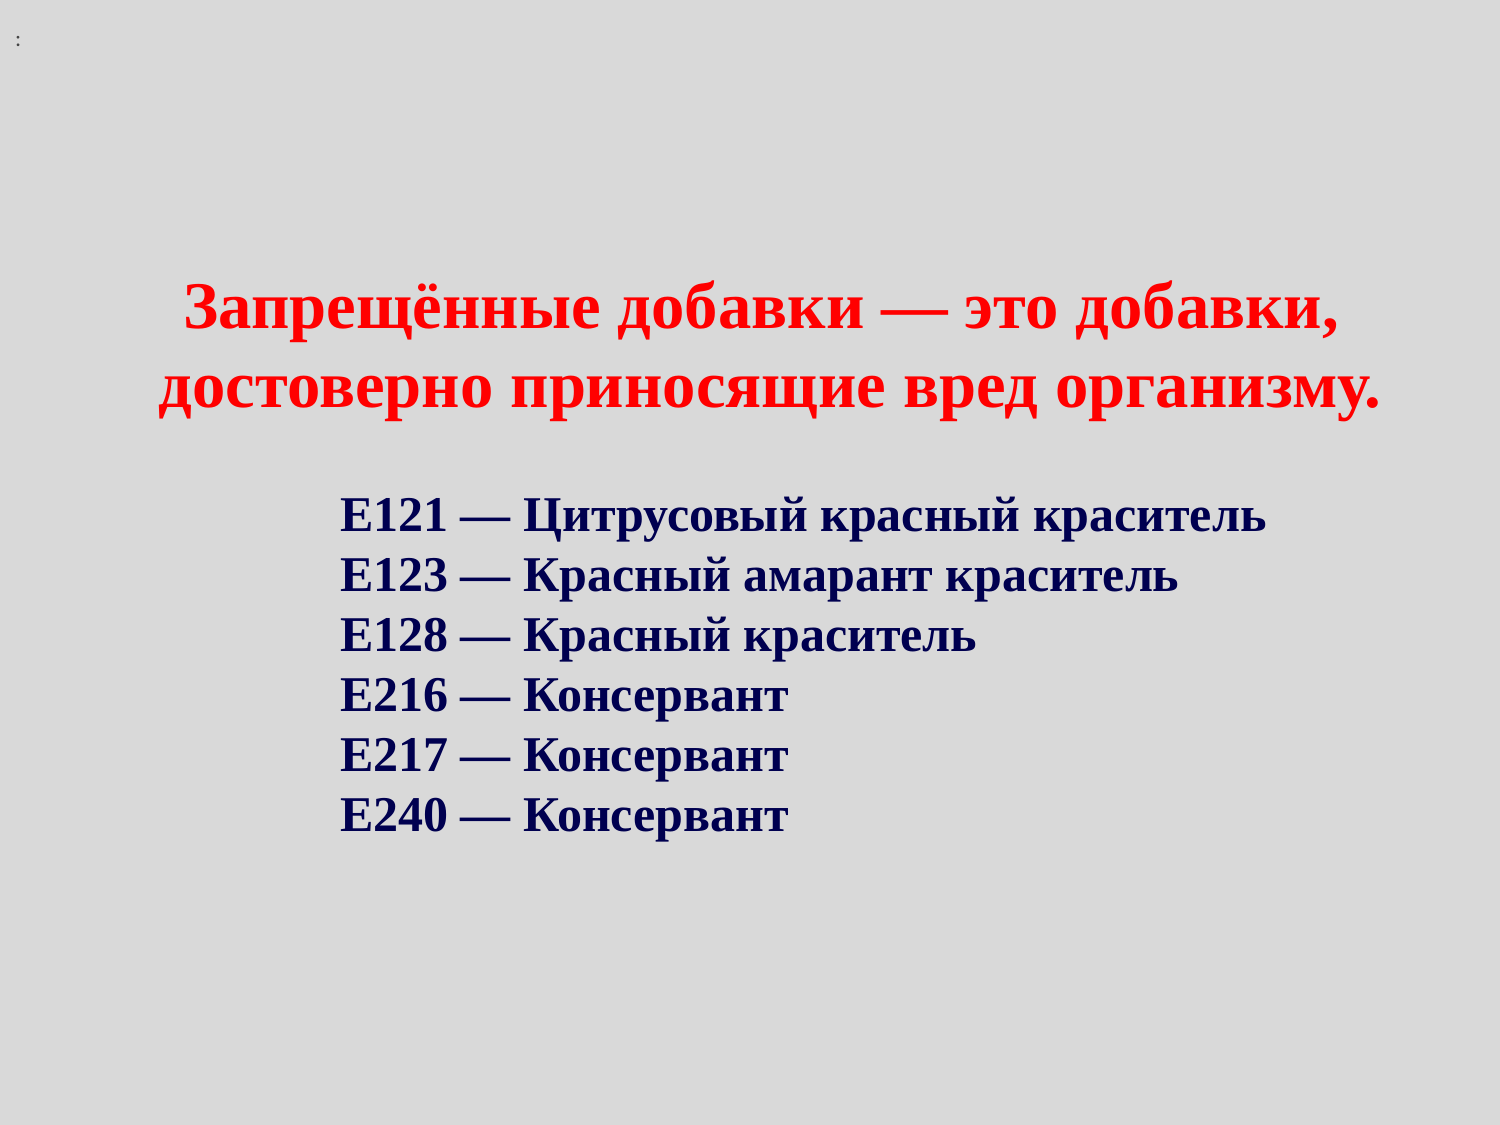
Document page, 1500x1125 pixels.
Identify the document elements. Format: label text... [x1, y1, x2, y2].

text_box : [0, 16, 37, 59]
text_box Запрещённые добавки — это добавки, достоверно приносящие вред организму. E121 — Цитрусовый красный краситель E123 — Красный амарант краситель E128 — Красный краситель E216 — Консервант E217 — Консервант E240 — Консервант [41, 253, 1500, 849]
